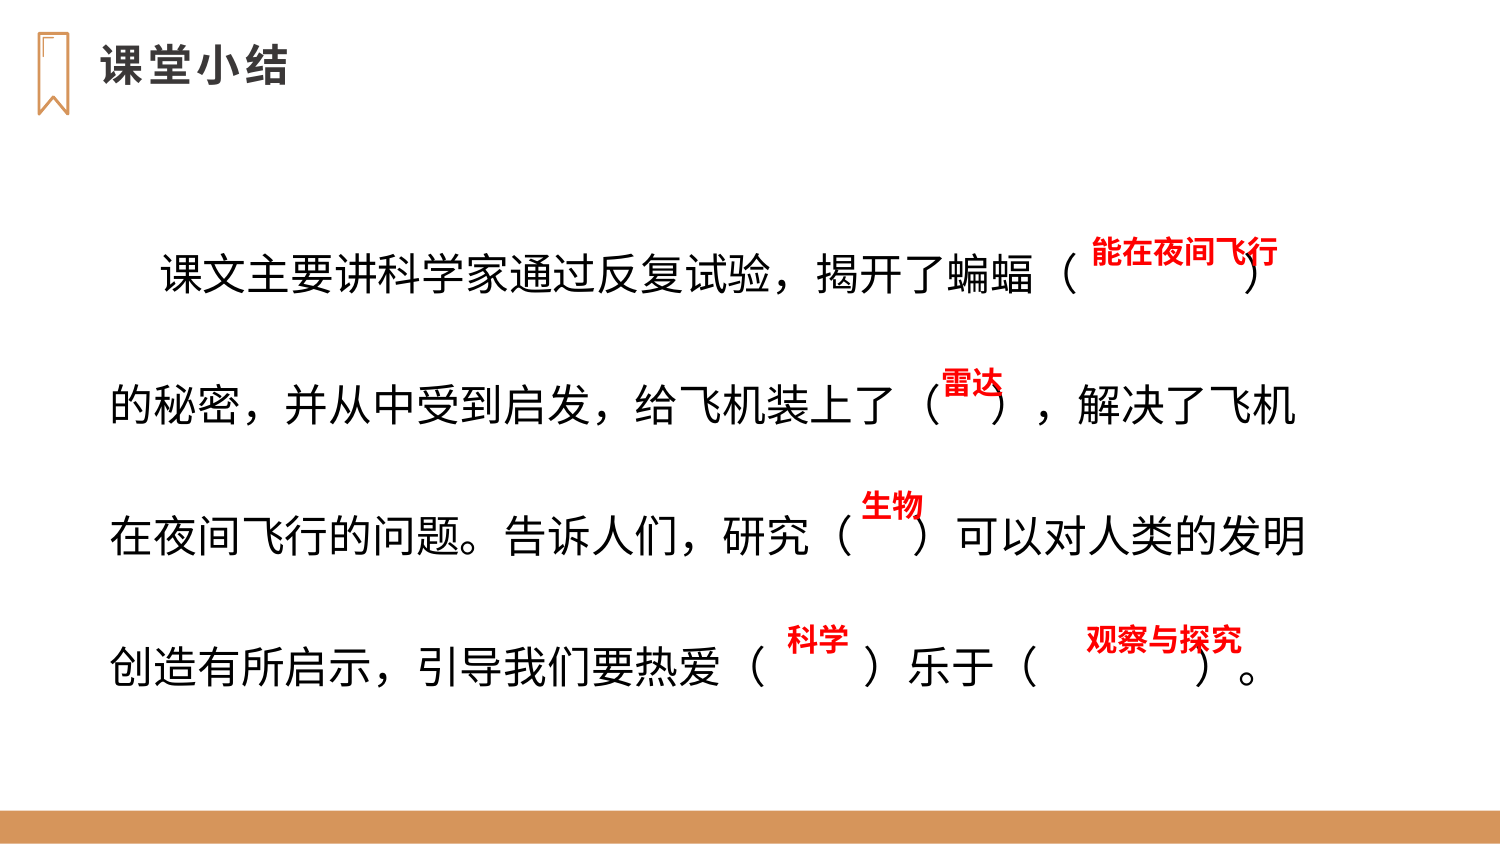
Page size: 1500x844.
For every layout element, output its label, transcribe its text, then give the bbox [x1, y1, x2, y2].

text_box 生物 [849, 480, 1010, 530]
text_box 科学 [776, 614, 924, 663]
text_box 能在夜间飞行 [1079, 226, 1301, 276]
text_box 观察与探究 [1074, 614, 1394, 663]
text_box 课堂小结 [88, 32, 301, 96]
text_box 雷达 [930, 357, 1016, 406]
text_box 课文主要讲科学家通过反复试验，揭开了蝙蝠（ ）的秘密，并从中受到启发，给飞机装上了（ ），解决了飞机在夜间飞行的问题。告诉人们，研究（ ）可以对人类的发明创造有所启示，引导我们要热爱（ ）乐于（ ）。 [98, 161, 1338, 699]
